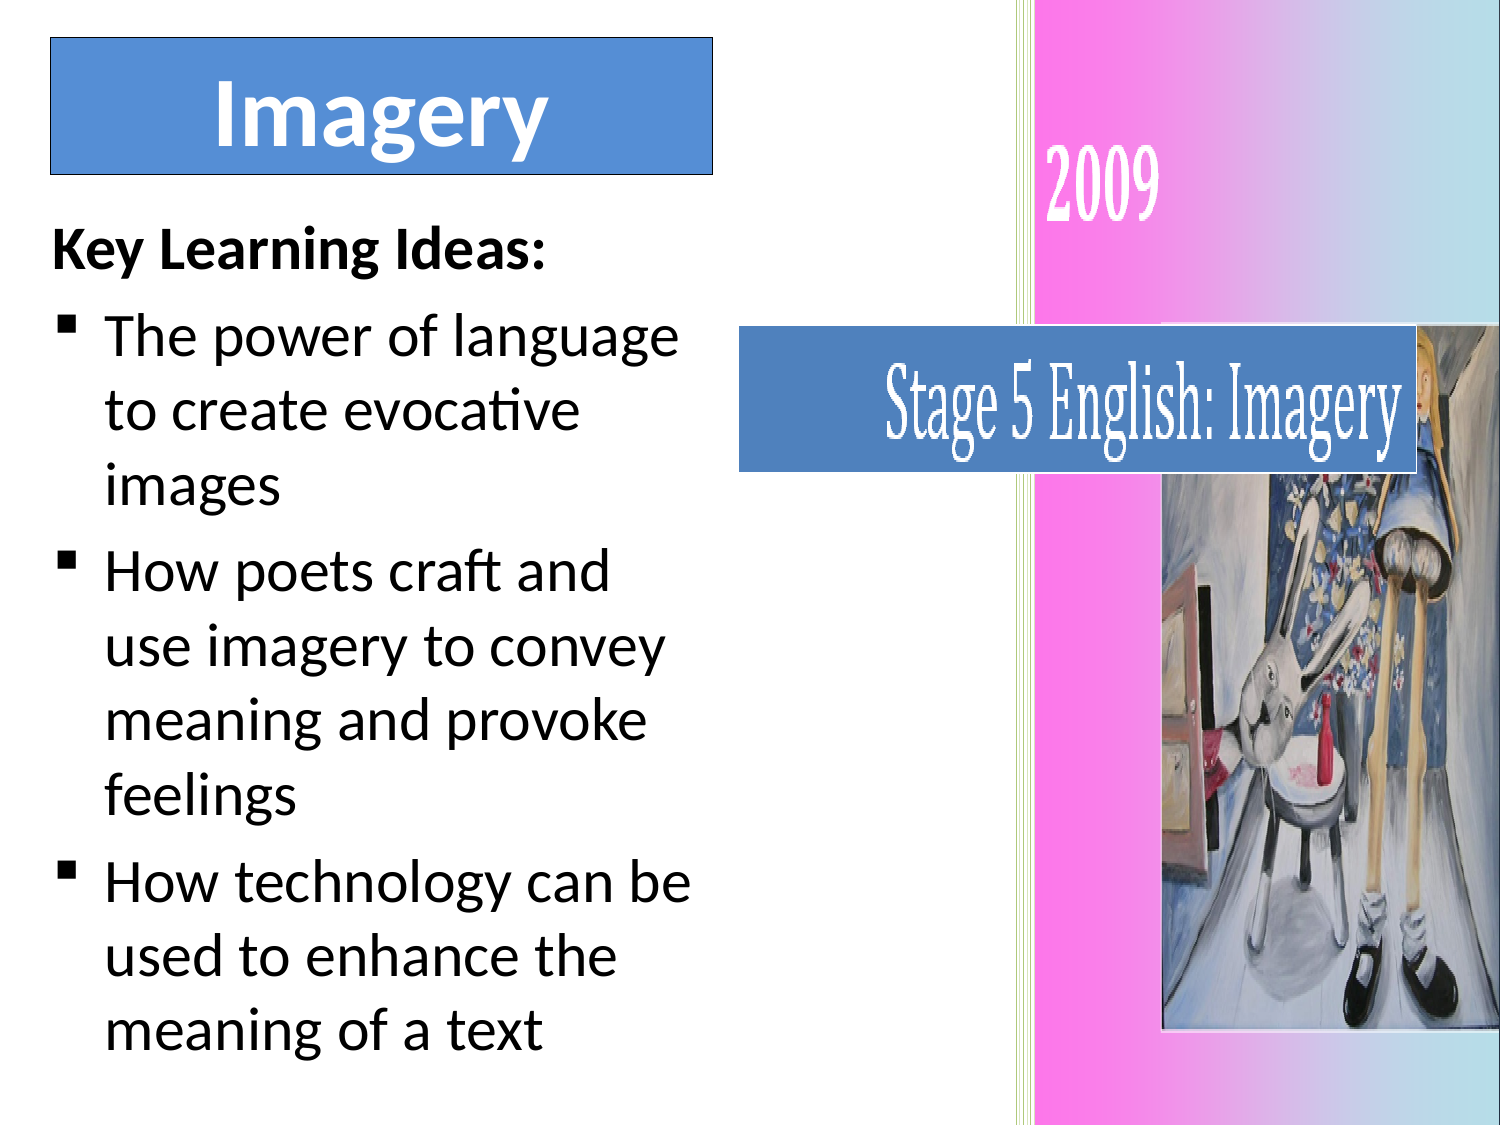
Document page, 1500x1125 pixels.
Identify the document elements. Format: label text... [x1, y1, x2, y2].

list Key Learning Ideas: The power of language to create evocative images How poets craft and use imagery to convey meaning and provoke feelings How technology can be used to enhance the meaning of a text [37, 200, 713, 1075]
picture [739, 0, 1500, 1125]
title Imagery [50, 37, 713, 175]
